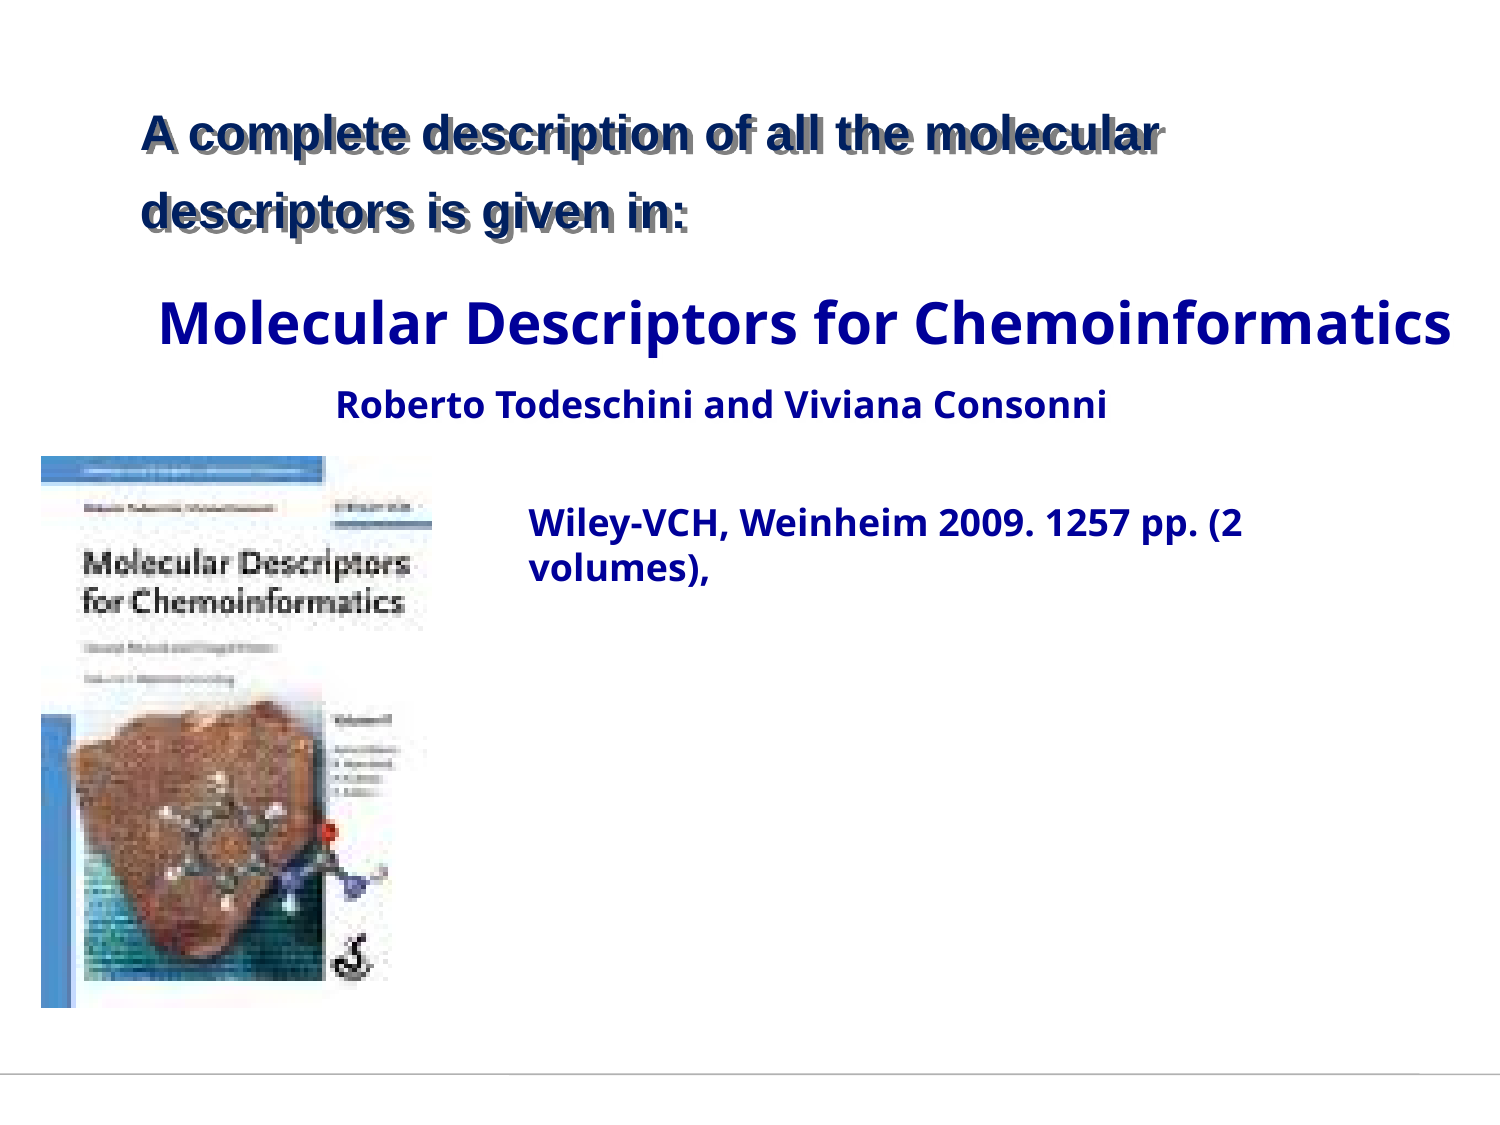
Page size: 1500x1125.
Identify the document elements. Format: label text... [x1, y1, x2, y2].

text_box Molecular Descriptors for Chemoinformatics [143, 278, 1468, 364]
picture [41, 455, 432, 1009]
text_box Wiley-VCH, Weinheim 2009. 1257 pp. (2 volumes), [513, 491, 1269, 597]
text_box Roberto Todeschini and Viviana Consonni [320, 373, 1124, 434]
text_box A complete description of all the molecular descriptors is given in: [125, 74, 1375, 246]
